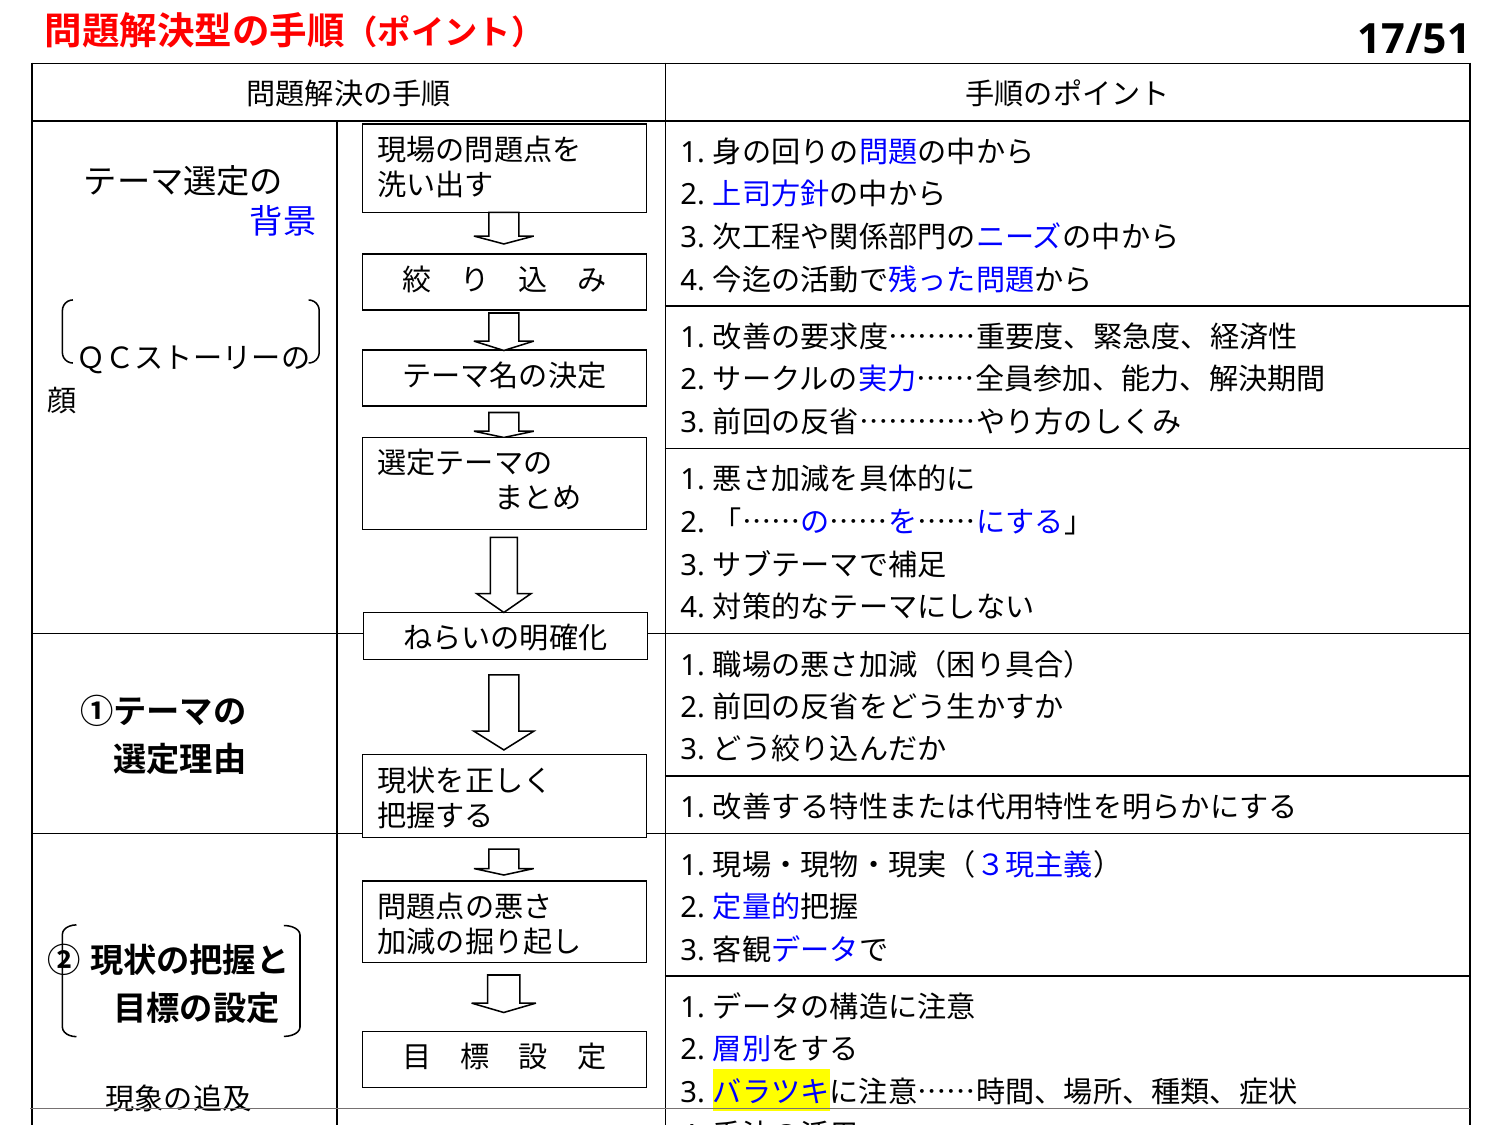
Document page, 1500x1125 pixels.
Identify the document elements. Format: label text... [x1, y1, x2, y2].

text_box [476, 537, 531, 613]
table_cell 1.現場・現物・現実（３現主義） 2.定量的把握 3.客観データで [666, 834, 1469, 975]
text_box [62, 299, 320, 364]
text_box [473, 212, 534, 244]
text_box [62, 924, 77, 1037]
text_box [473, 412, 534, 437]
text_box 現場の問題点を 洗い出す [362, 123, 647, 213]
text_box [473, 674, 534, 750]
table_cell 1.改善の要求度………重要度、緊急度、経済性 2.サークルの実力……全員参加、能力、解決期間 3.前回の反省…………やり方のしくみ [666, 307, 1469, 448]
table_cell ①テーマの 選定理由 [33, 634, 336, 833]
table_header 問題解決の手順 [33, 64, 665, 120]
text_box テーマ選定の 背景 [69, 152, 340, 283]
table_cell [338, 634, 665, 833]
table_cell [338, 834, 665, 1108]
table_header 手順のポイント [666, 64, 1469, 120]
table_cell ②現状の把握と 目標の設定 現象の追及 ……悪さ加減 を浮きぼりに [33, 1109, 336, 1125]
text_box 選定テーマの まとめ [362, 437, 647, 530]
text_box 現状を正しく 把握する [362, 754, 647, 838]
text_box 目 標 設 定 [362, 1031, 647, 1088]
table_cell [338, 122, 665, 633]
text_box [471, 975, 536, 1013]
table_cell 1.データの構造に注意 2.層別をする 3.バラツキに注意……時間、場所、種類、症状 4.手法の活用 [666, 977, 1469, 1108]
table_cell 1.職場の悪さ加減（困り具合） 2.前回の反省をどう生かすか 3.どう絞り込んだか [666, 634, 1469, 775]
table_cell 1.身の回りの問題の中から 2.上司方針の中から 3.次工程や関係部門のニーズの中から 4.今迄の活動で残った問題から [666, 122, 1469, 305]
table_cell 1.データの構造に注意 2.層別をする 3.バラツキに注意……時間、場所、種類、症状 4.手法の活用 [666, 1109, 1469, 1125]
table_cell 1.悪さ加減を具体的に 2.「……の……を……にする」 3.サブテーマで補足 4.対策的なテーマにしない [666, 449, 1469, 633]
text_box 17/51 [1357, 18, 1500, 62]
text_box 問題解決型の手順（ポイント） [12, 0, 735, 60]
table_cell [338, 1109, 665, 1125]
table_cell 1.改善する特性または代用特性を明らかにする [666, 777, 1469, 833]
text_box [734, 500, 766, 625]
table_cell ②現状の把握と 目標の設定 現象の追及 ……悪さ加減 を浮きぼりに [33, 834, 336, 1108]
text_box 絞 り 込 み [362, 253, 647, 311]
text_box ねらいの明確化 [363, 612, 648, 660]
text_box [473, 312, 534, 351]
table_cell ＱＣストーリーの顔 [33, 122, 336, 633]
text_box [473, 849, 534, 876]
text_box [283, 925, 301, 1037]
text_box テーマ名の決定 [362, 350, 647, 407]
text_box 問題点の悪さ 加減の掘り起し [362, 881, 647, 963]
